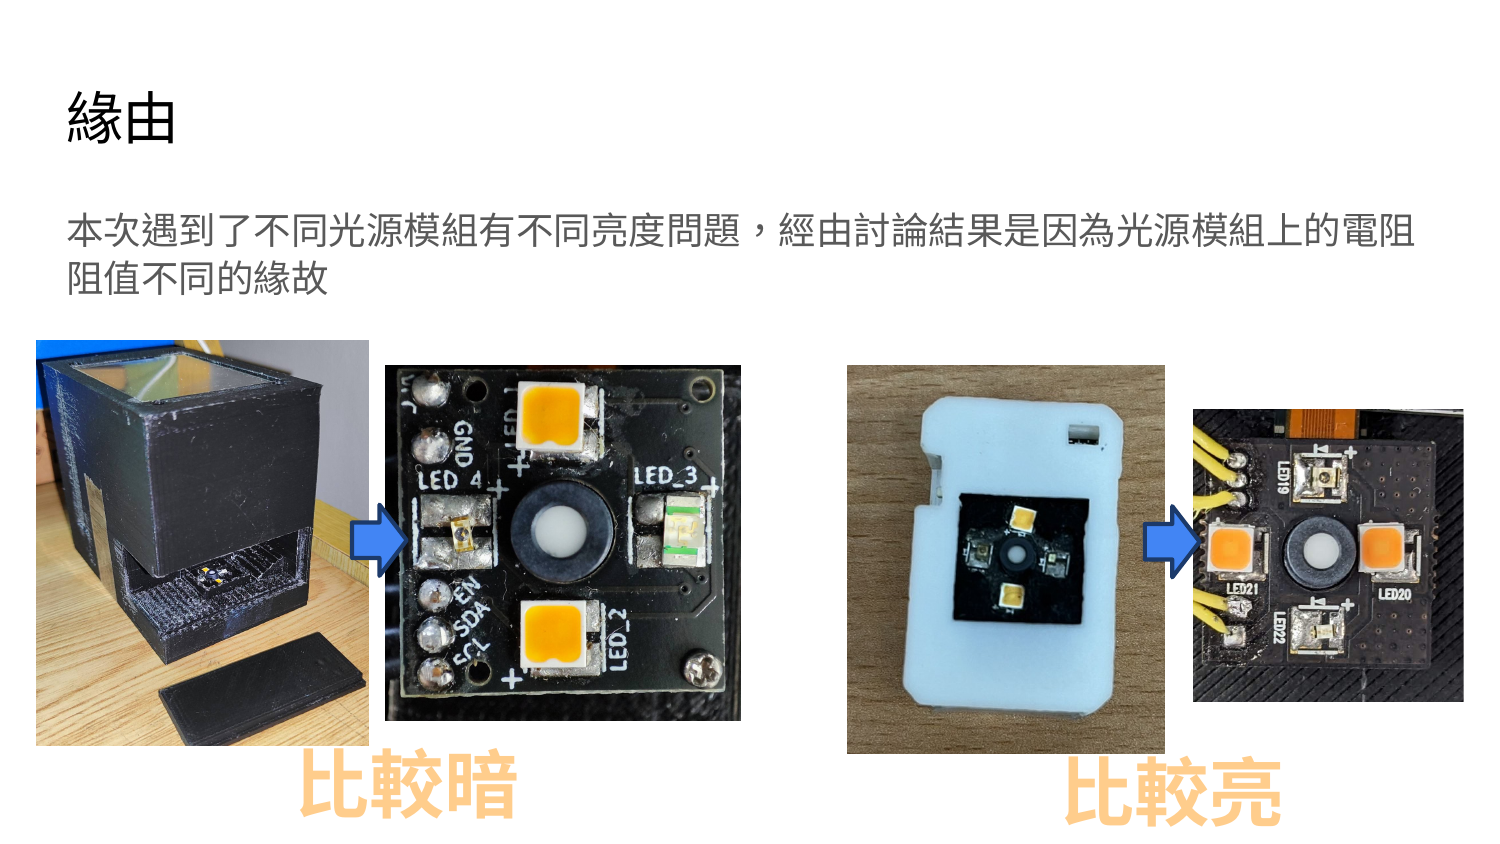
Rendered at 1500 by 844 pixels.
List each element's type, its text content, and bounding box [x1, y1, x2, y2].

picture [385, 365, 741, 721]
text_box 比較亮 [1044, 737, 1300, 843]
picture [846, 365, 1166, 754]
list 本次遇到了不同光源模組有不同亮度問題，經由討論結果是因為光源模組上的電阻阻值不同的緣故 [51, 189, 1449, 750]
picture [1192, 409, 1464, 702]
text_box [1170, 504, 1187, 580]
text_box 比較暗 [279, 730, 535, 836]
text_box [374, 502, 380, 578]
picture [36, 340, 370, 746]
title 緣由 [51, 72, 1449, 167]
